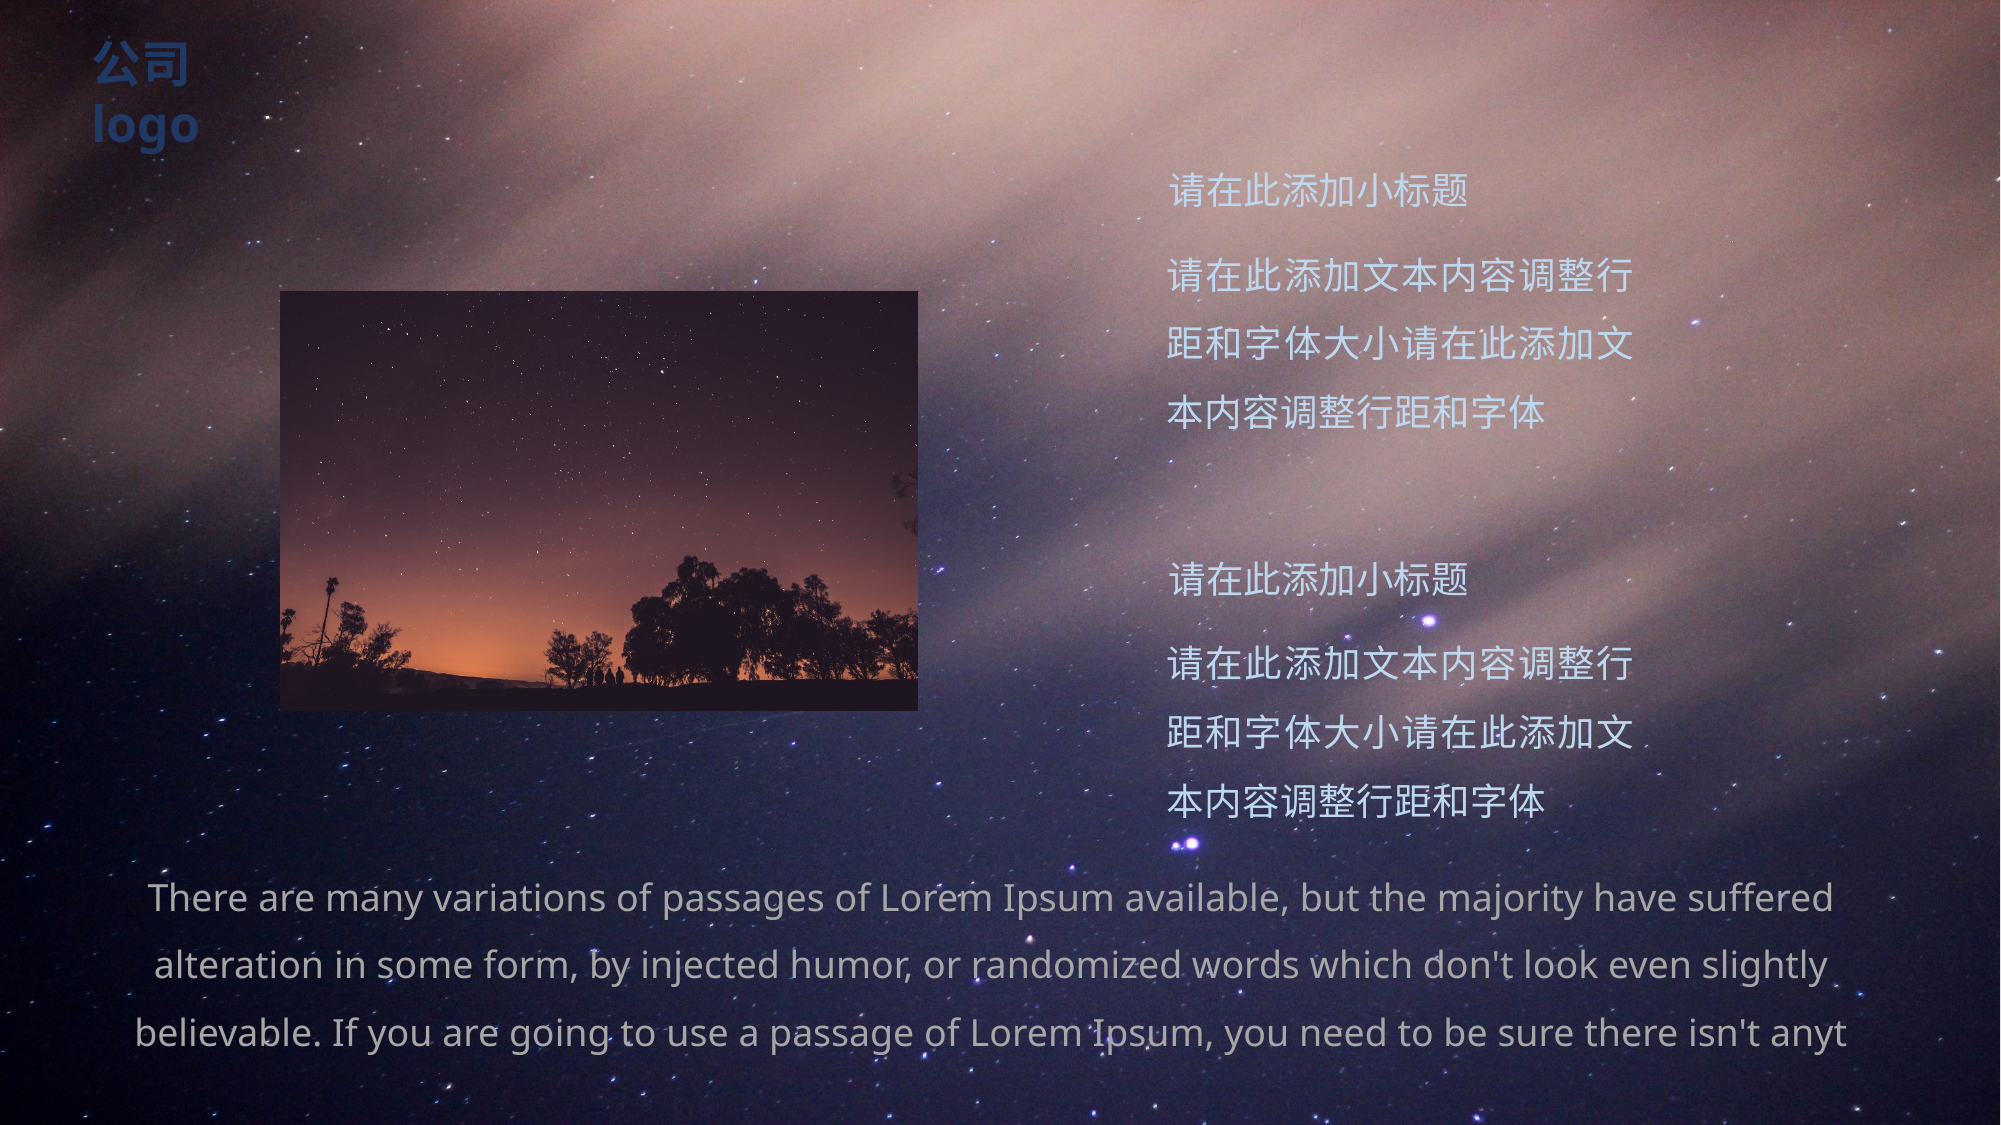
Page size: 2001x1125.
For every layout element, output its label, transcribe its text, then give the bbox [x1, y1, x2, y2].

text_box 请在此添加小标题 [1153, 548, 1484, 609]
text_box 请在此添加文本内容调整行距和字体大小请在此添加文本内容调整行距和字体 [1151, 220, 1650, 511]
picture [0, 0, 2001, 1125]
text_box 公司logo [76, 25, 281, 161]
text_box 请在此添加小标题 [1153, 159, 1484, 220]
text_box 请在此添加文本内容调整行距和字体大小请在此添加文本内容调整行距和字体 [1151, 609, 1650, 843]
text_box There are many variations of passages of Lorem Ipsum available, but the majority have suffered alteration in some form, by injected humor, or randomized words which don't look even slightly believable. If you are going to use a passage of Lorem Ipsum, you need to be sure there isn't anyt [110, 843, 1873, 1061]
